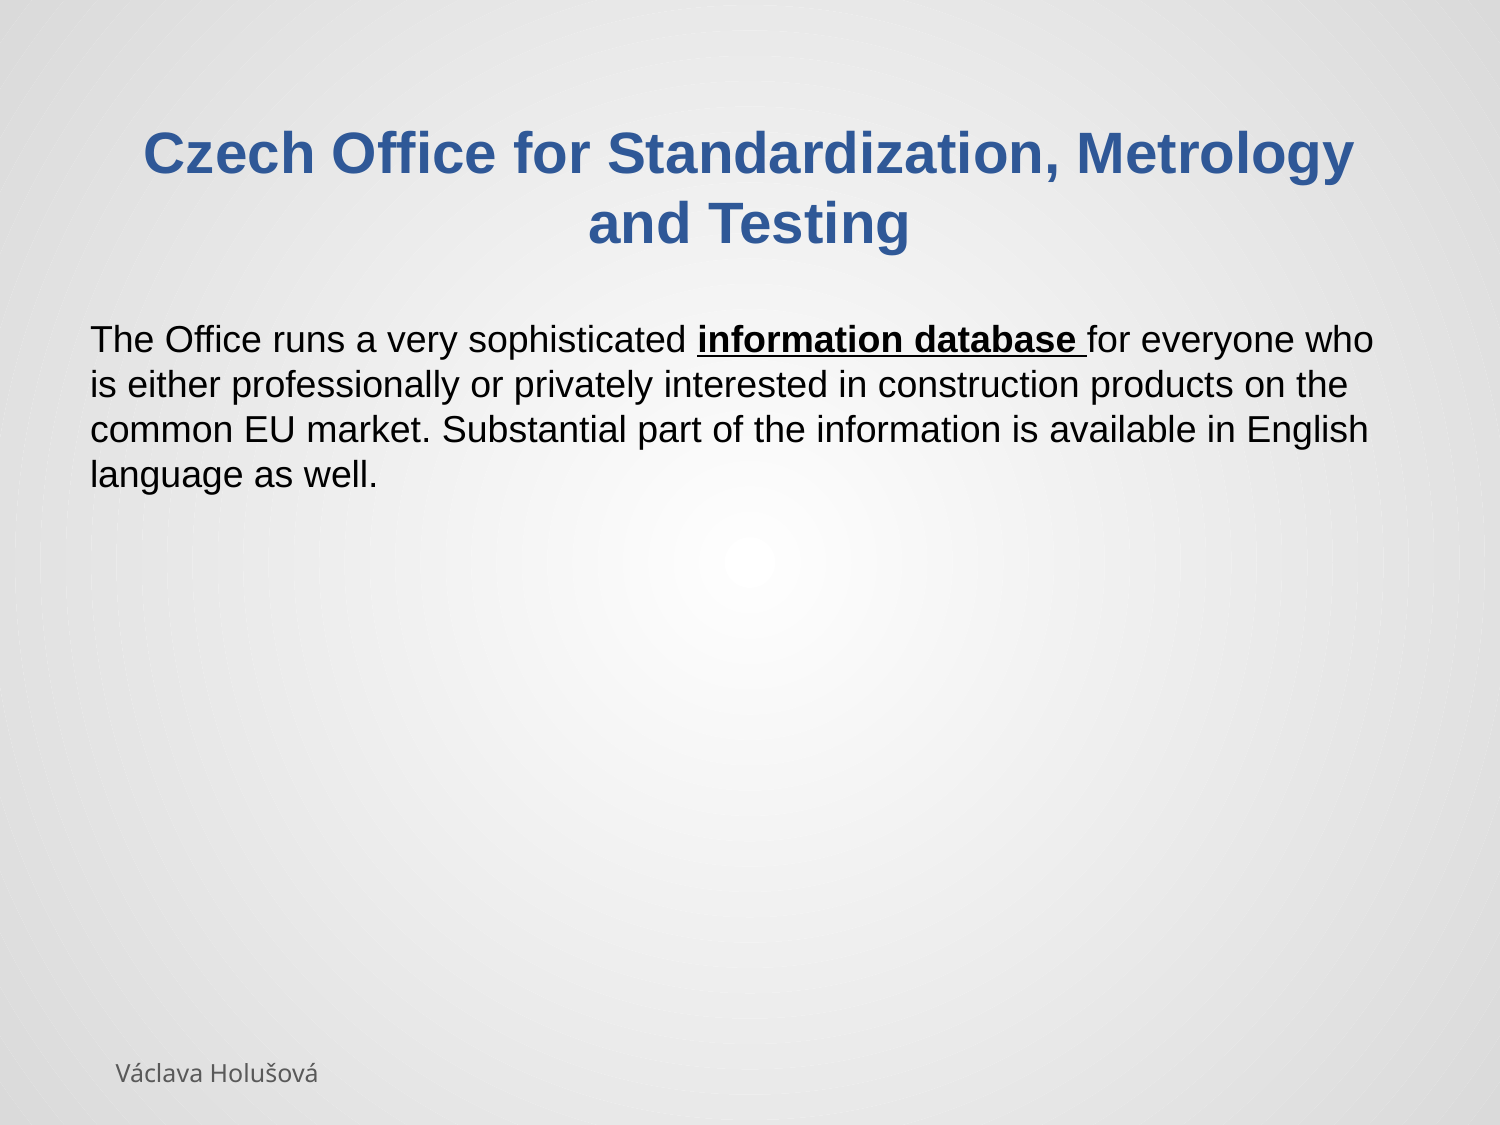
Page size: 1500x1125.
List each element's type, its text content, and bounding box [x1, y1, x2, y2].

footer Václava Holušová [108, 1042, 576, 1103]
list The Office runs a very sophisticated information database for everyone who is either professionally or privately interested in construction products on the common EU market. Substantial part of the information is available in English language as well. [75, 262, 1425, 1005]
title Czech Office for Standardization, Metrology and Testing [75, 0, 1425, 262]
